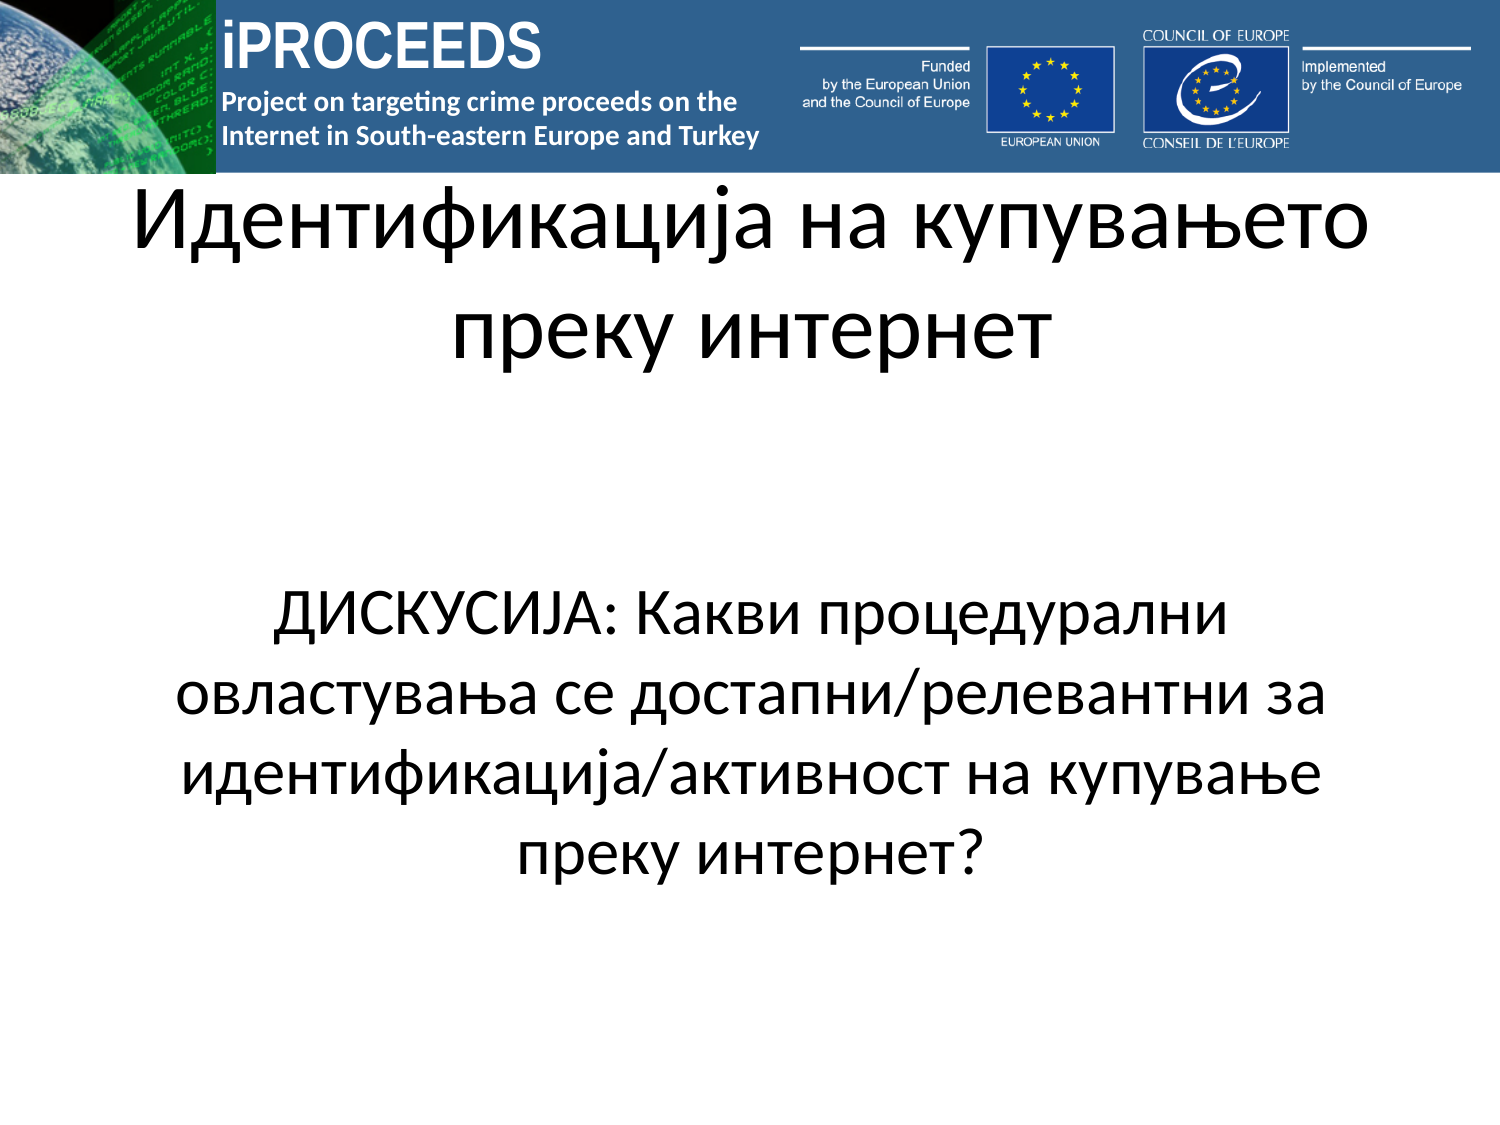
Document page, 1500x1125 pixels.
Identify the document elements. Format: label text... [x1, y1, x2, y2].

picture [800, 30, 1471, 148]
picture [0, 0, 216, 174]
list ДИСКУСИЈА: Какви процедурални овластувања се достапни/релевантни за идентификација/активност на купување преку интернет? [76, 373, 1427, 1017]
title Идентификација на купувањето преку интернет [76, 172, 1427, 361]
